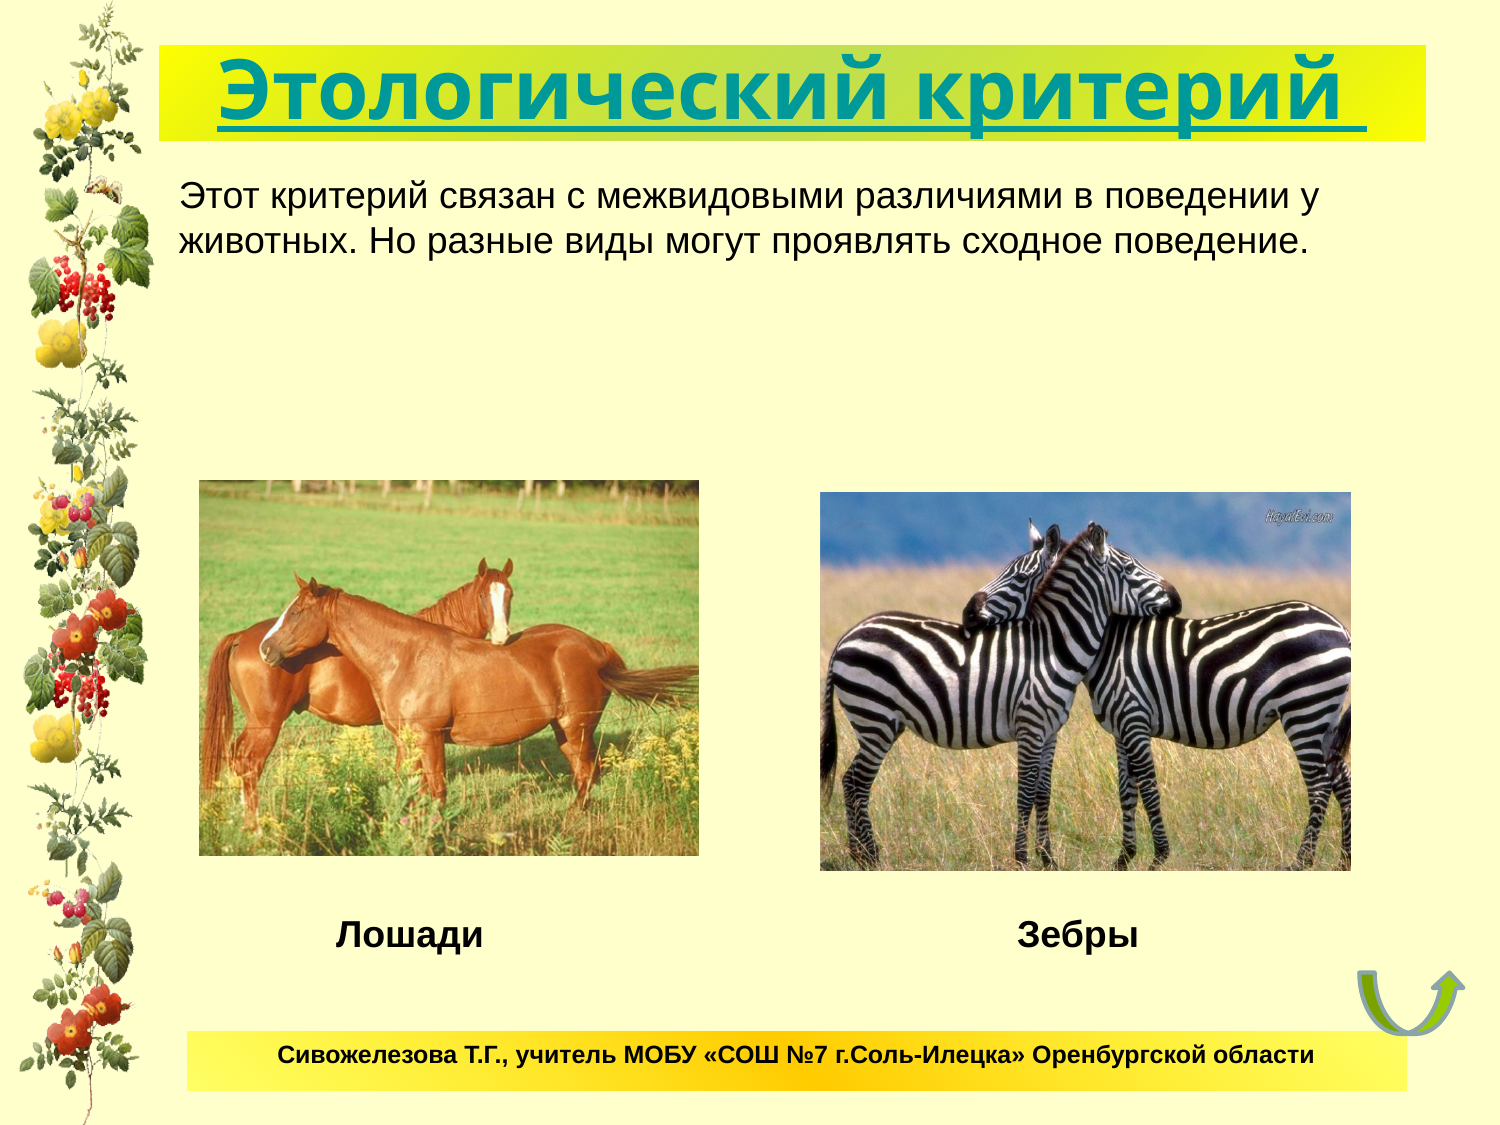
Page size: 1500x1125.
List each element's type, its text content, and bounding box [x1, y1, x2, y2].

title Этологический критерий [159, 44, 1426, 141]
text_box Сивожелезова Т.Г., учитель МОБУ «СОШ №7 г.Соль-Илецка» Оренбургской области [187, 1031, 1407, 1091]
picture [820, 491, 1352, 871]
text_box Лошади [222, 902, 598, 963]
text_box [1357, 970, 1466, 1037]
text_box Зебры [890, 902, 1266, 963]
picture [0, 0, 172, 1125]
text_box Этот критерий связан с межвидовыми различиями в поведении у животных. Но разные виды могут проявлять сходное поведение. [164, 163, 1418, 269]
picture [198, 480, 699, 856]
